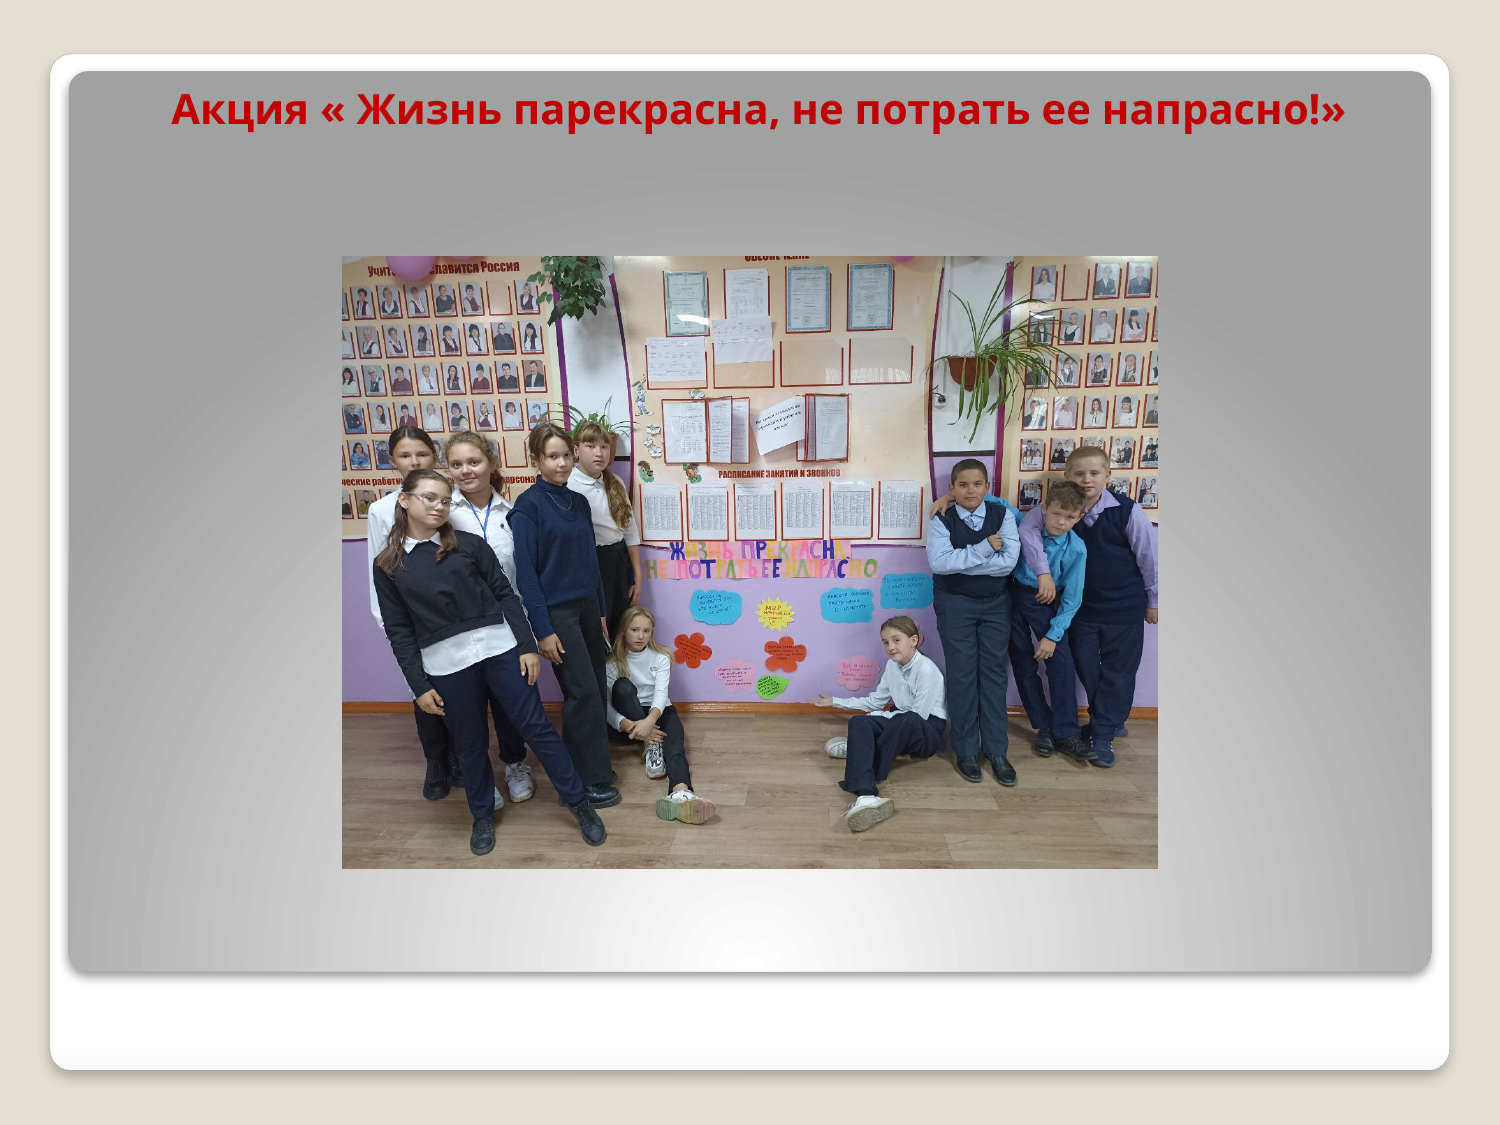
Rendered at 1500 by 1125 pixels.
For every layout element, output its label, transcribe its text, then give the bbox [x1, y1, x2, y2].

title Акция « Жизнь парекрасна, не потрать ее напрасно!» [82, 23, 1425, 141]
picture [341, 256, 1158, 869]
